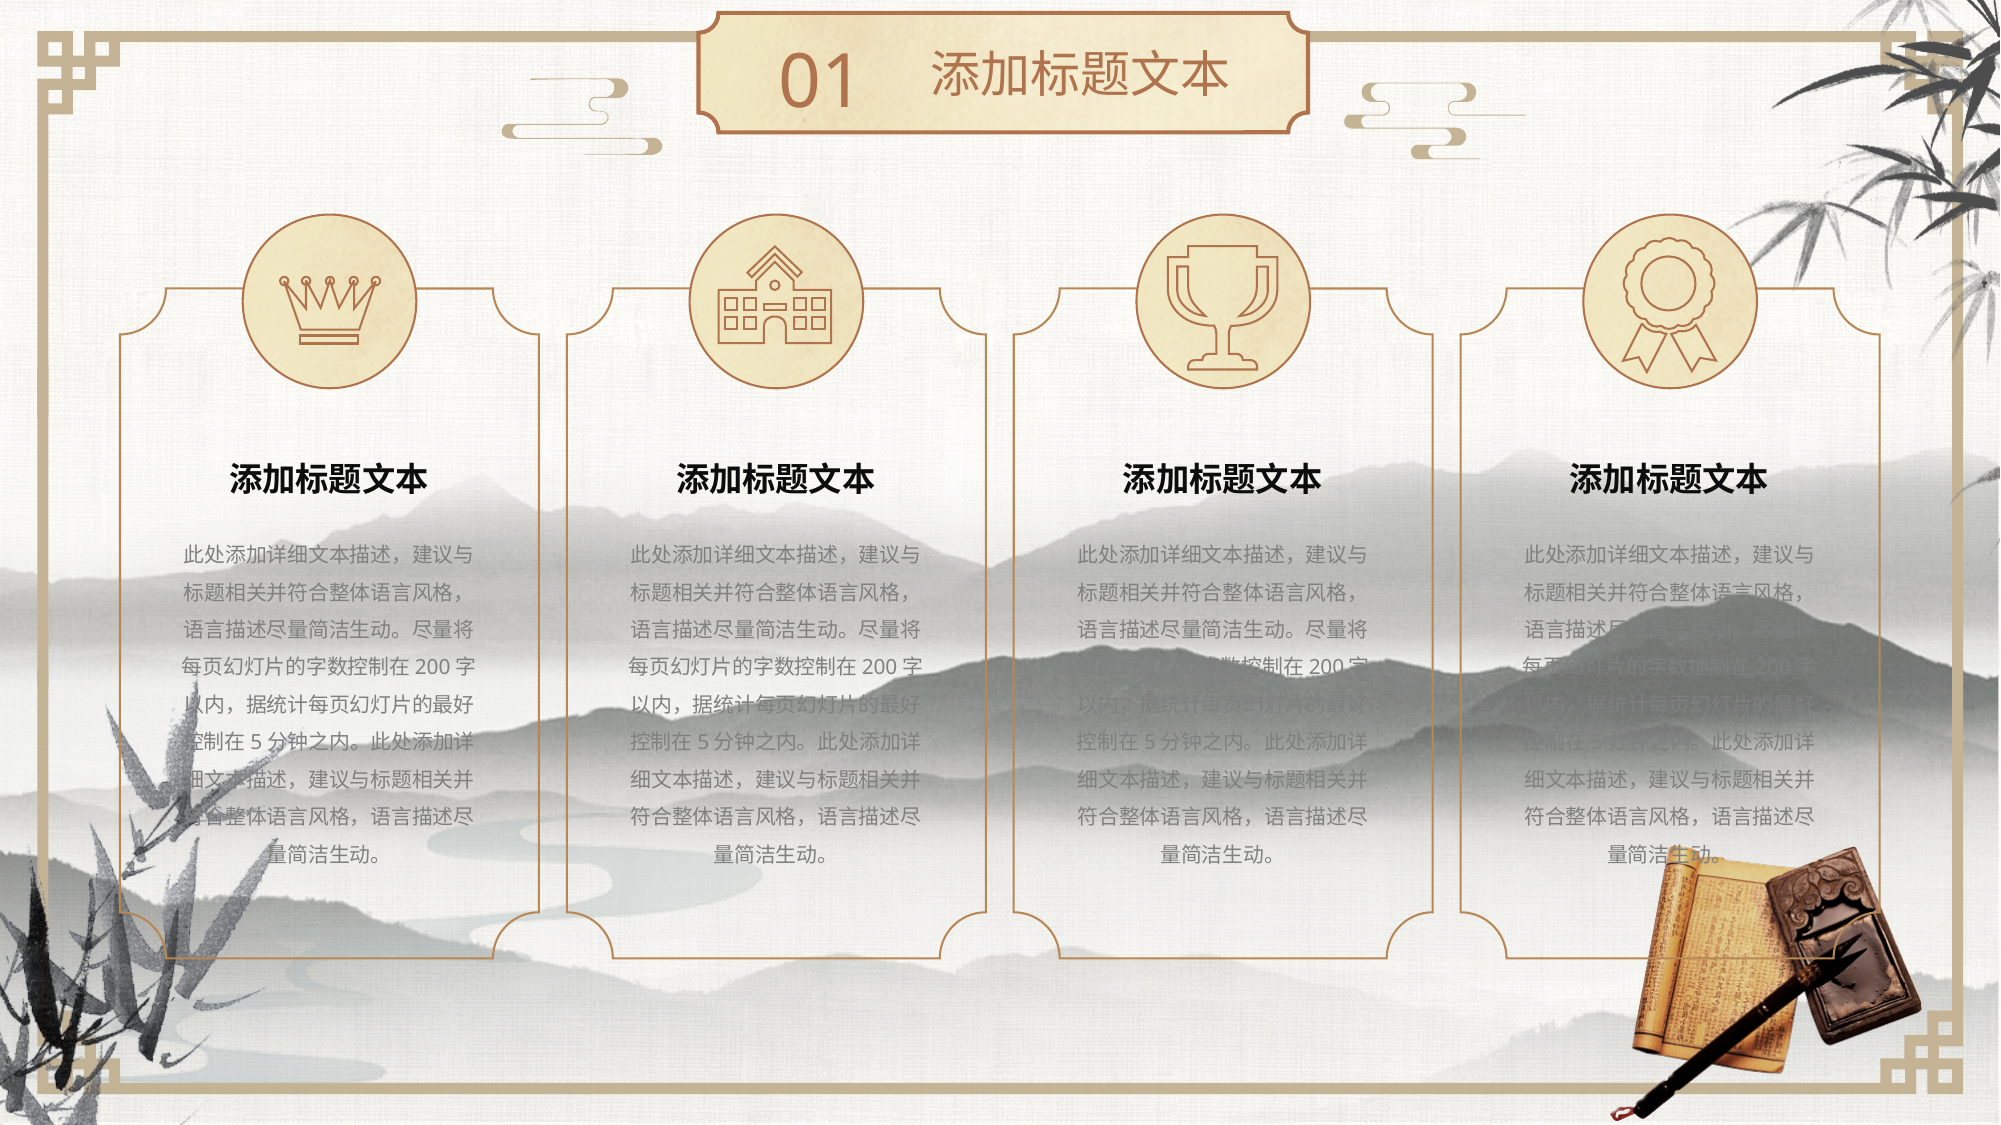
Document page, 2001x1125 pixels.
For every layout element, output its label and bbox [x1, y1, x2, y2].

text_box [1053, 450, 1392, 837]
text_box [119, 214, 539, 959]
picture [96, 43, 108, 55]
text_box [565, 287, 987, 960]
picture [0, 0, 2001, 1125]
text_box [1135, 213, 1312, 390]
text_box [1012, 287, 1434, 960]
text_box [1166, 245, 1279, 371]
text_box [1582, 213, 1759, 390]
text_box [1622, 237, 1716, 373]
text_box [688, 213, 865, 390]
text_box [718, 246, 832, 344]
picture [49, 43, 61, 55]
picture [49, 90, 61, 103]
text_box [1459, 287, 1881, 960]
text_box [501, 12, 1526, 160]
picture [73, 67, 84, 79]
text_box [1500, 450, 1839, 837]
text_box [606, 450, 946, 837]
